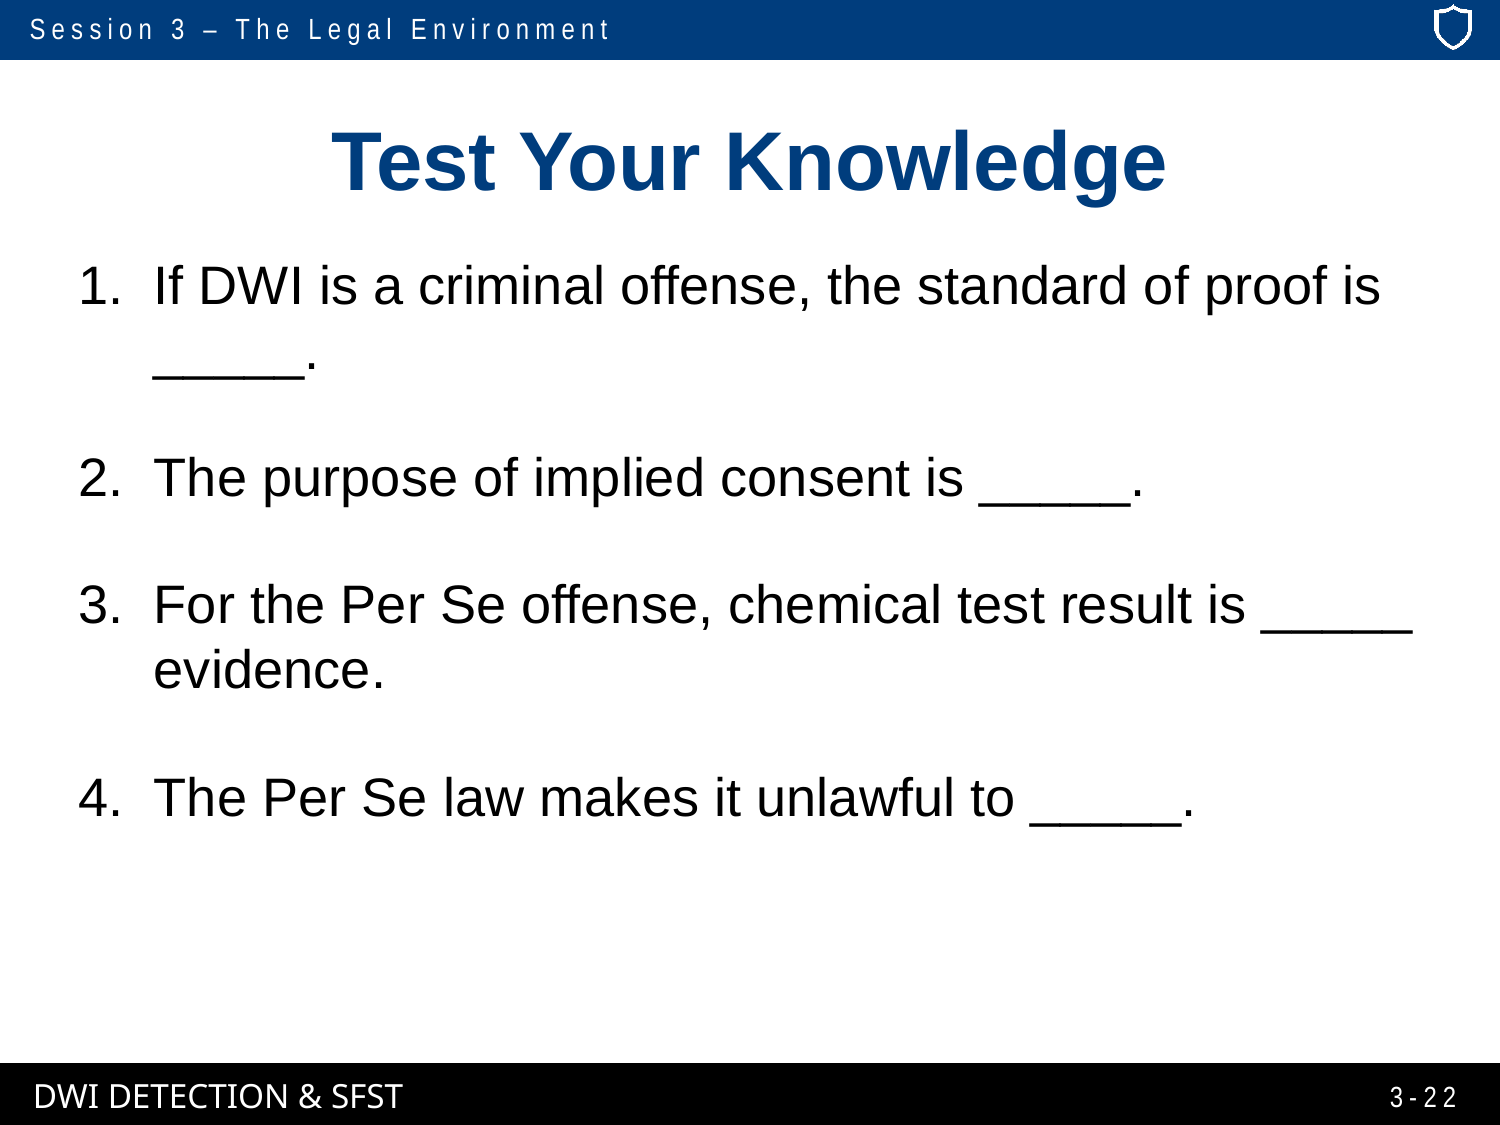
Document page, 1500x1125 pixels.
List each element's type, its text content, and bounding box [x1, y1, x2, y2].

list If DWI is a criminal offense, the standard of proof is _____. The purpose of implied consent is _____. For the Per Se offense, chemical test result is _____ evidence. The Per Se law makes it unlawful to _____. [78, 249, 1429, 1000]
picture [1434, 4, 1472, 50]
slide_number 3-22 [1121, 1065, 1472, 1125]
title Test Your Knowledge [75, 104, 1425, 210]
